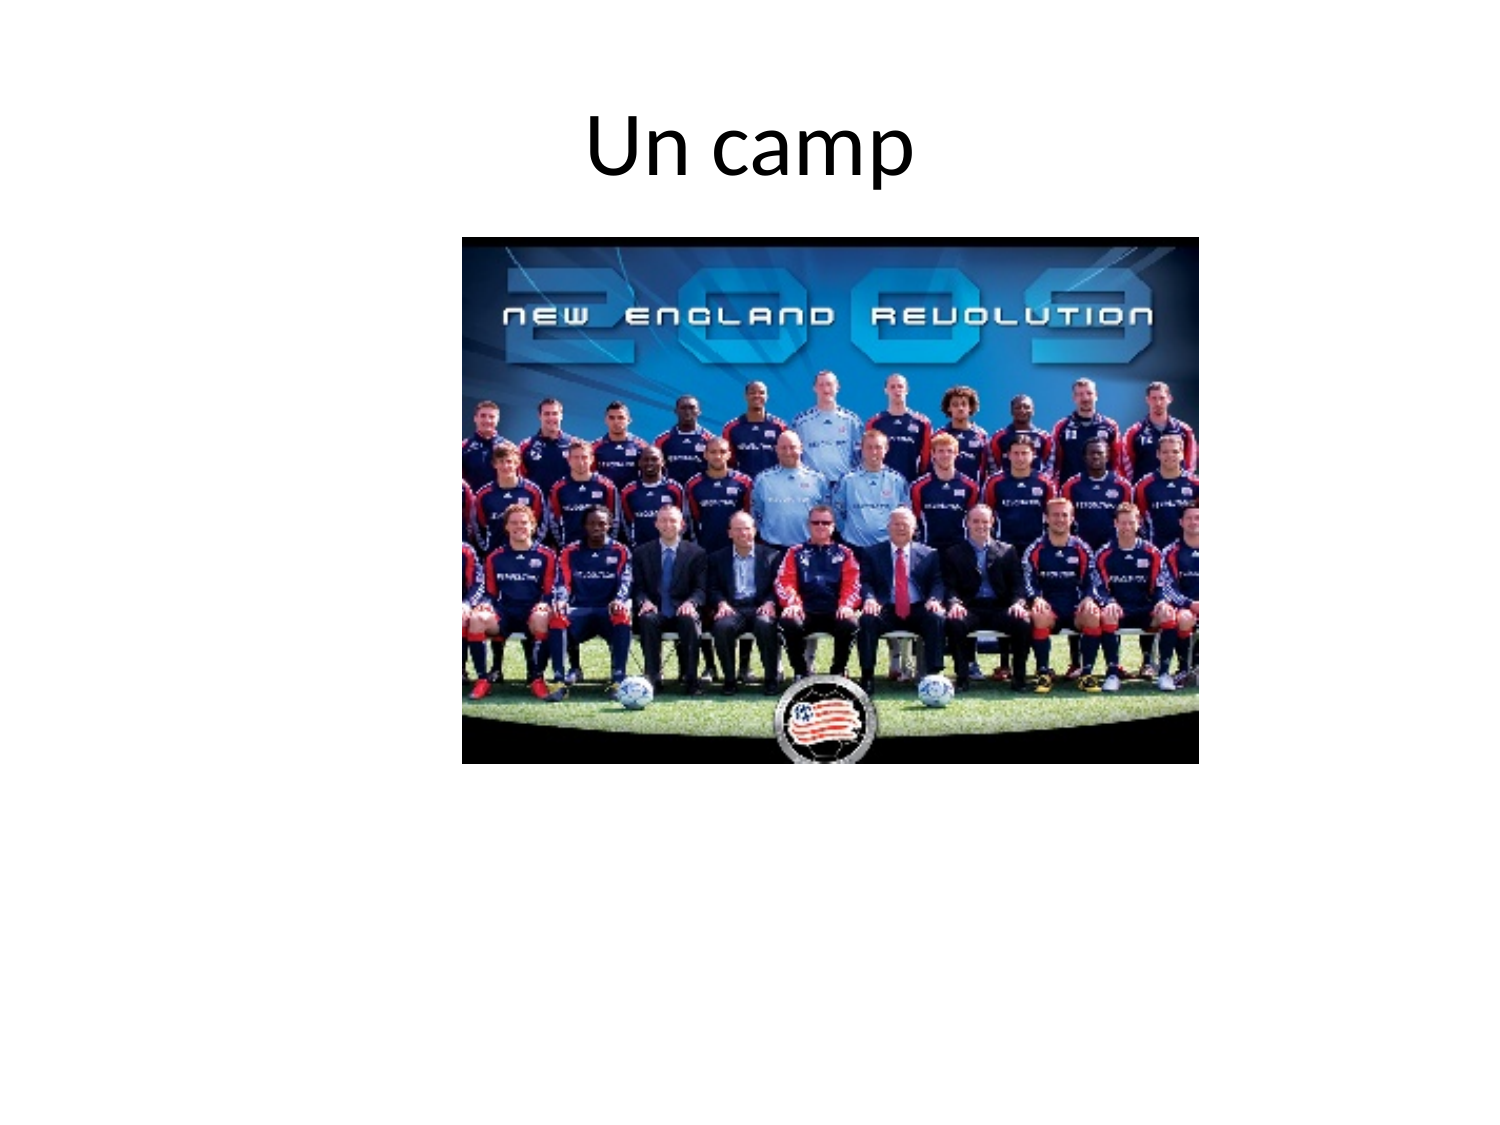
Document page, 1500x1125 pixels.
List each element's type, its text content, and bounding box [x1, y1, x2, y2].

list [462, 237, 1199, 764]
title Un camp [75, 45, 1425, 233]
